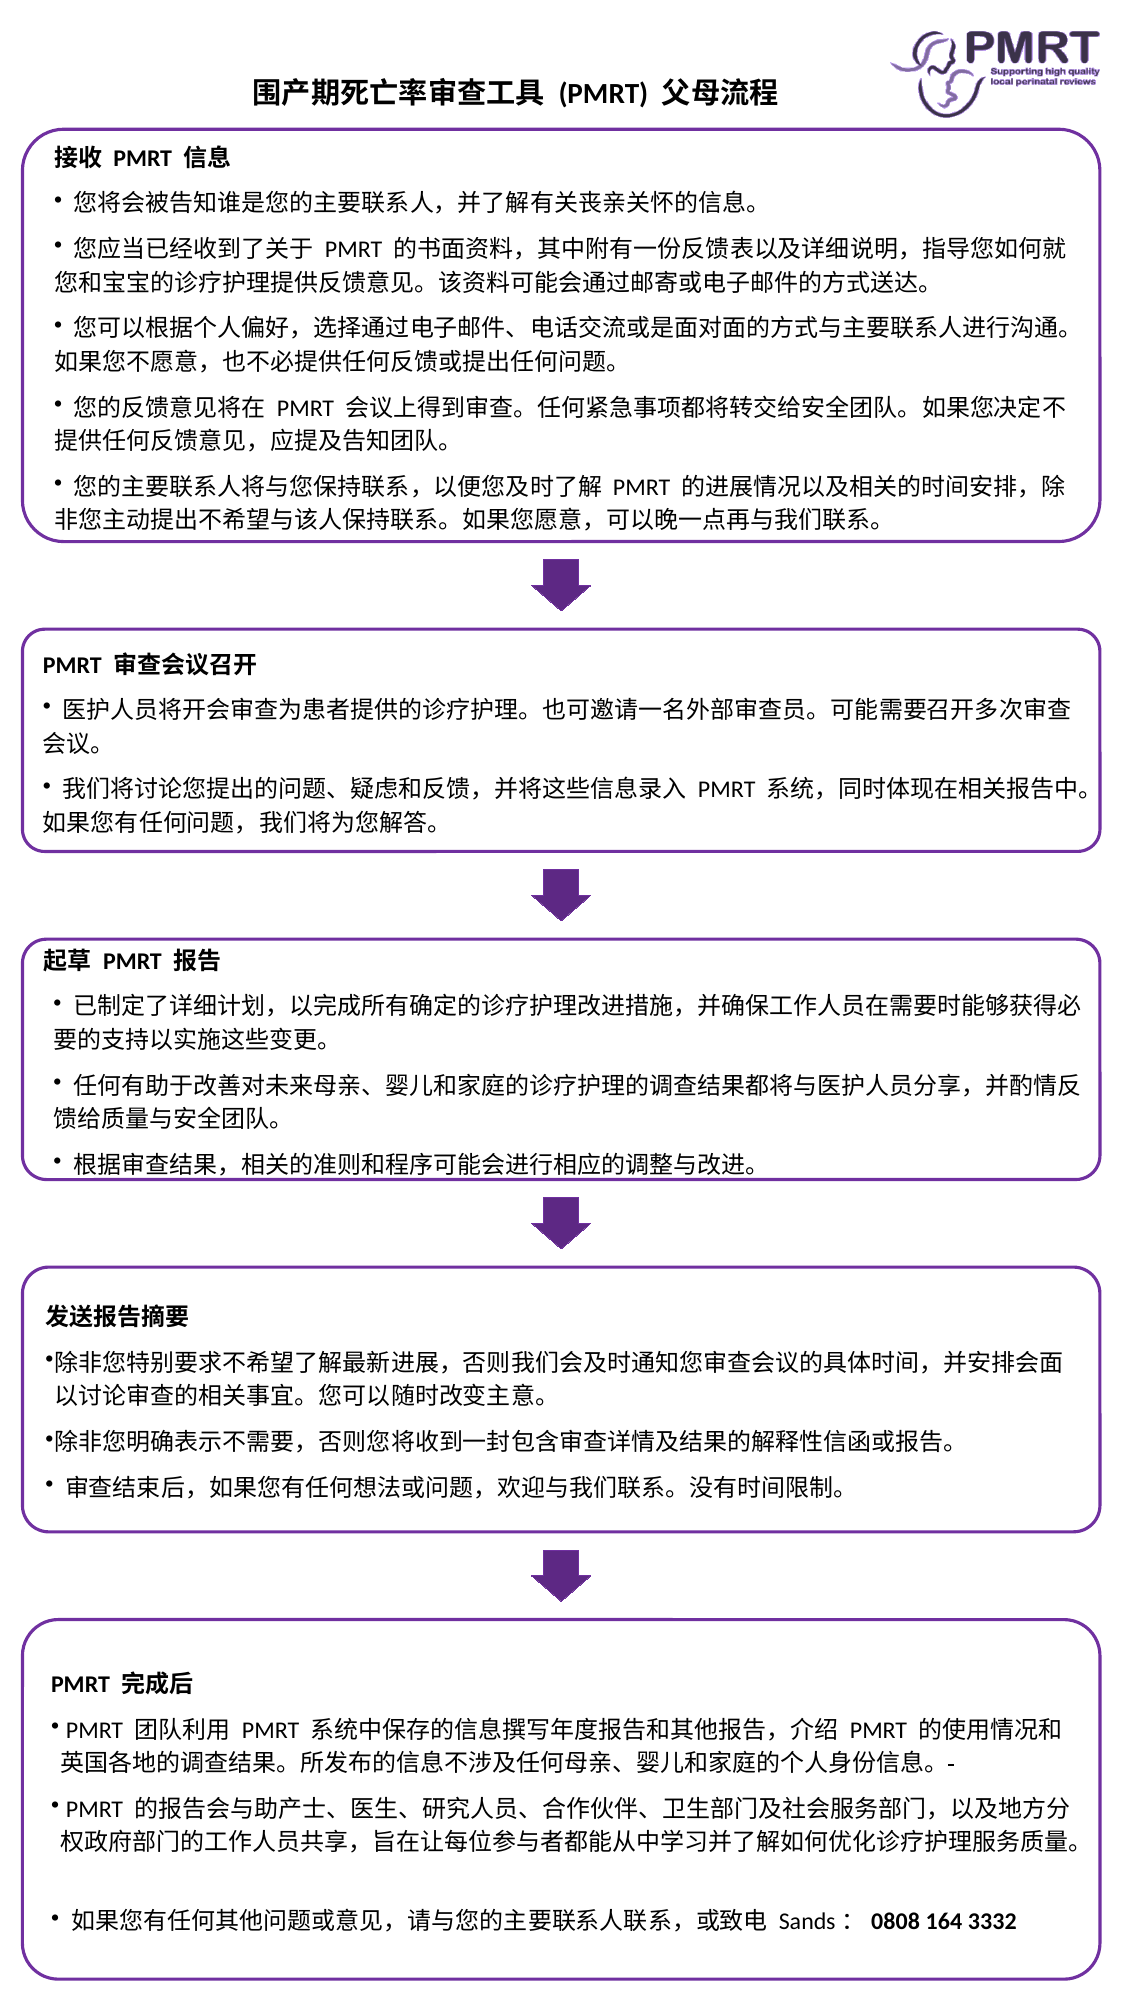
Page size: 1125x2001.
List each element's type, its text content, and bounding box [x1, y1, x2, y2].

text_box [22, 128, 1100, 1981]
picture [889, 31, 1100, 118]
text_box 围产期死亡率审查工具 (PMRT) 父母流程 [47, 66, 889, 117]
